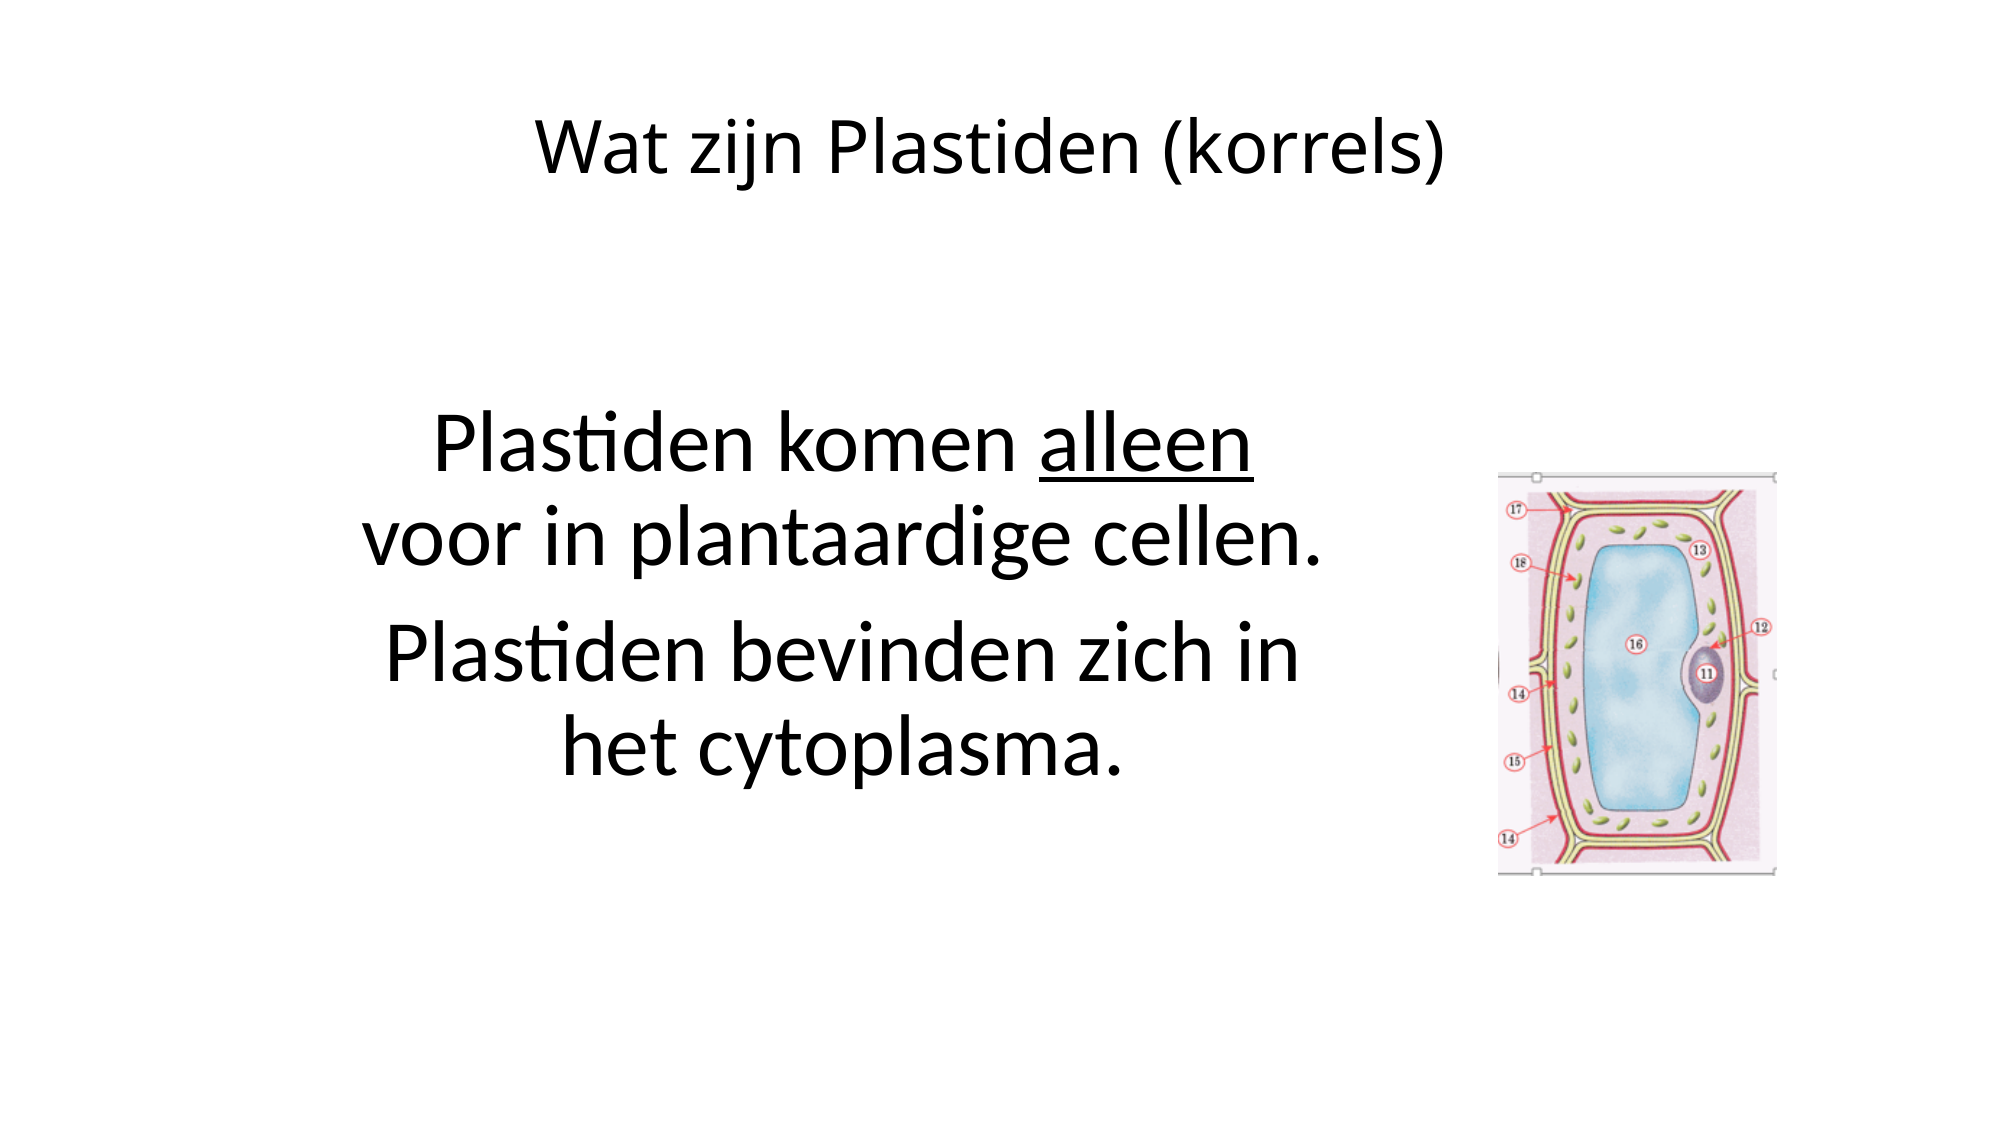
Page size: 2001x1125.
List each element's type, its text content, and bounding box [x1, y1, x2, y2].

picture [1498, 472, 1777, 876]
subtitle Plastiden komen alleen voor in plantaardige cellen. Plastiden bevinden zich in het cytoplasma. [341, 388, 1344, 1009]
title Wat zijn Plastiden (korrels) [362, 20, 1638, 197]
